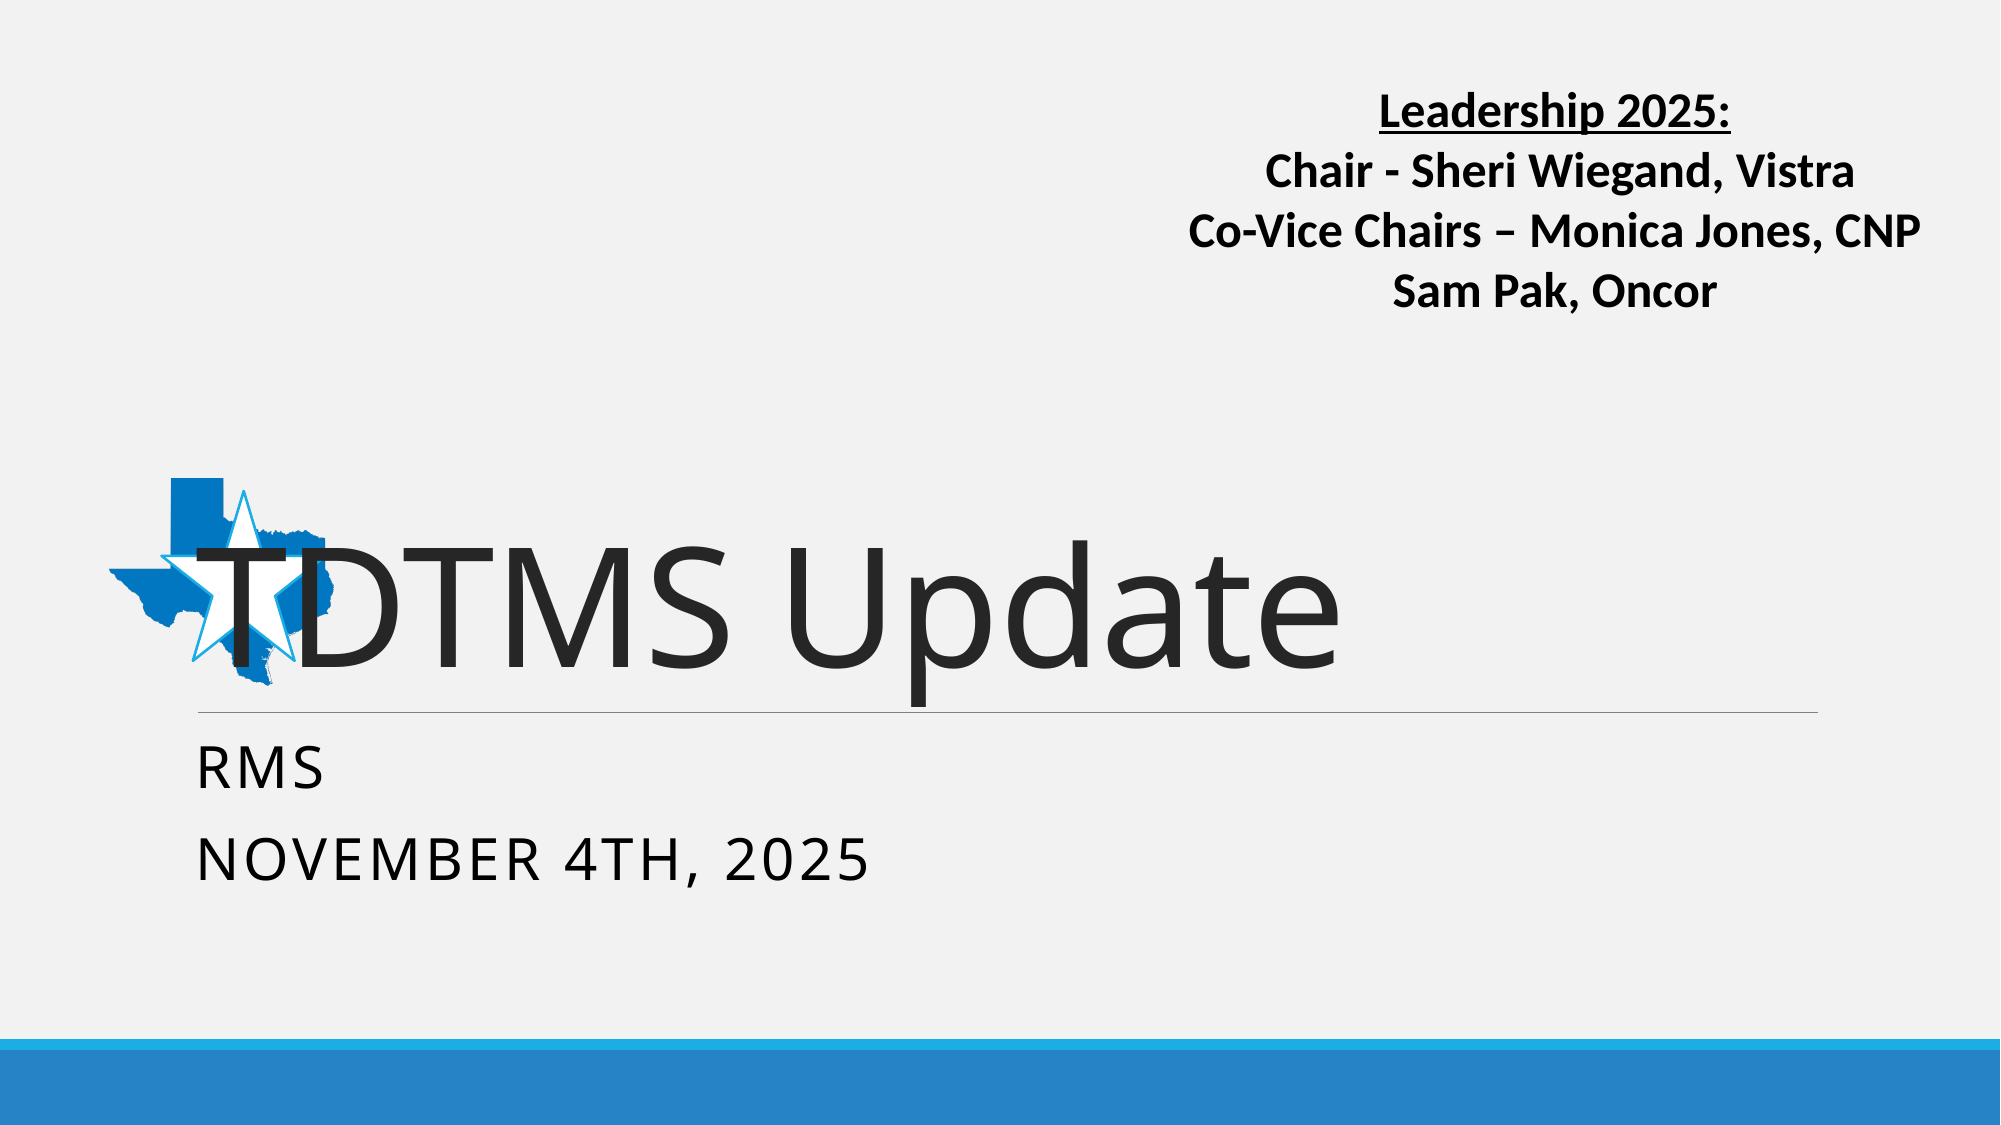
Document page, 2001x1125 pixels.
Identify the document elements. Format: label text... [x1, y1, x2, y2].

text_box Leadership 2025: Chair - Sheri Wiegand, Vistra Co-Vice Chairs – Monica Jones, CNP Sam Pak, Oncor [1168, 70, 1942, 325]
subtitle RMS November 4th, 2025 [180, 730, 1831, 919]
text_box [109, 478, 334, 687]
title TDTMS Update [180, 124, 1830, 710]
